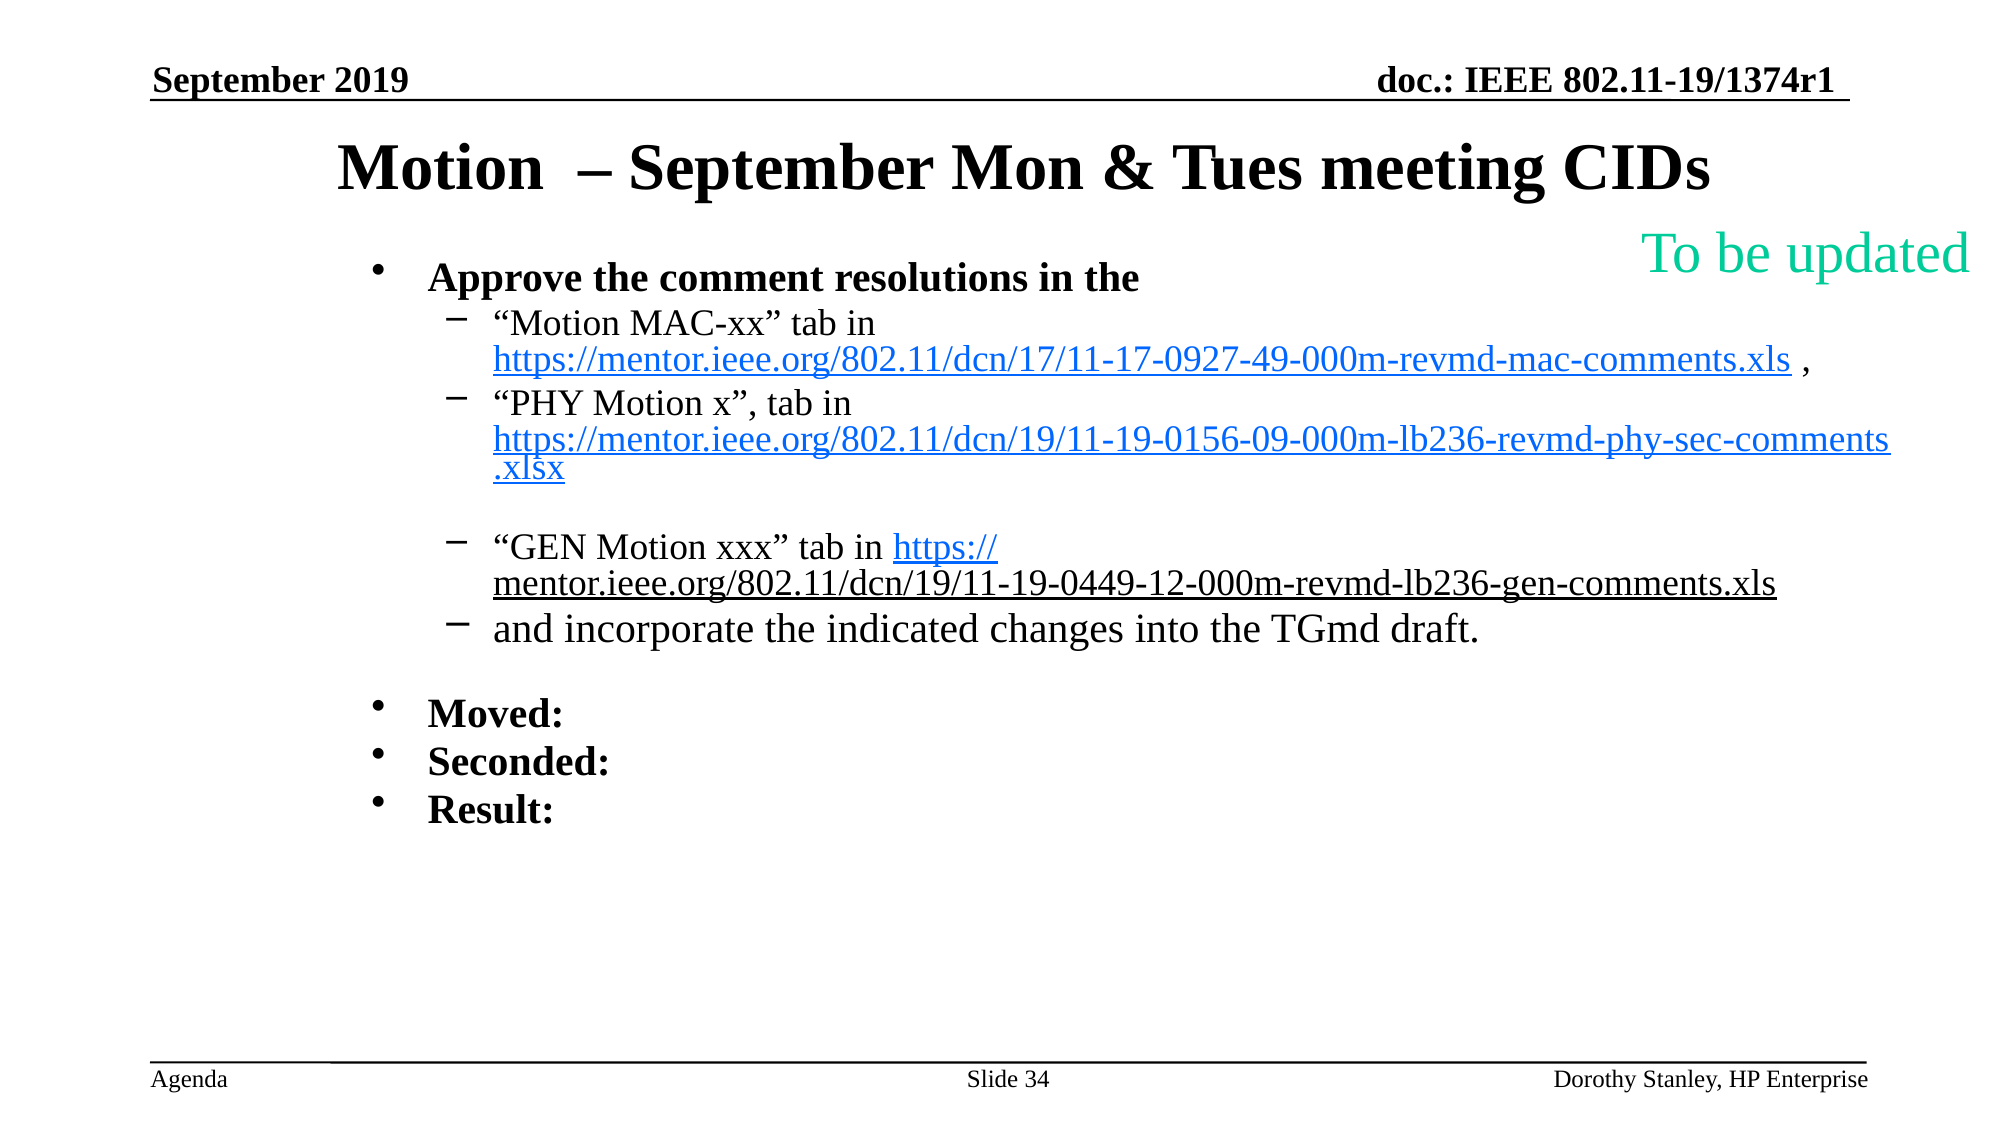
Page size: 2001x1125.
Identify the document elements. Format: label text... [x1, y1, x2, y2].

footer Dorothy Stanley, HP Enterprise [1549, 1062, 1869, 1093]
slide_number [152, 54, 567, 100]
list Approve the comment resolutions in the “Motion MAC-xx” tab in https://mentor.ieee.org/802.11/dcn/17/11-17-0927-49-000m-revmd-mac-comments.xls , “PHY Motion x”, tab in https://mentor.ieee.org/802.11/dcn/19/11-19-0156-09-000m-lb236-revmd-phy-sec-comments.xlsx “GEN Motion xxx” tab in https://mentor.ieee.org/802.11/dcn/19/11-19-0449-12-000m-revmd-lb236-gen-comments.xls and incorporate the indicated changes into the TGmd draft. Moved: Seconded: Result: [356, 251, 1911, 1002]
slide_number Slide 34 [966, 1062, 1051, 1093]
text_box To be updated [1626, 206, 1987, 292]
title Motion – September Mon & Tues meeting CIDs [200, 75, 1850, 250]
